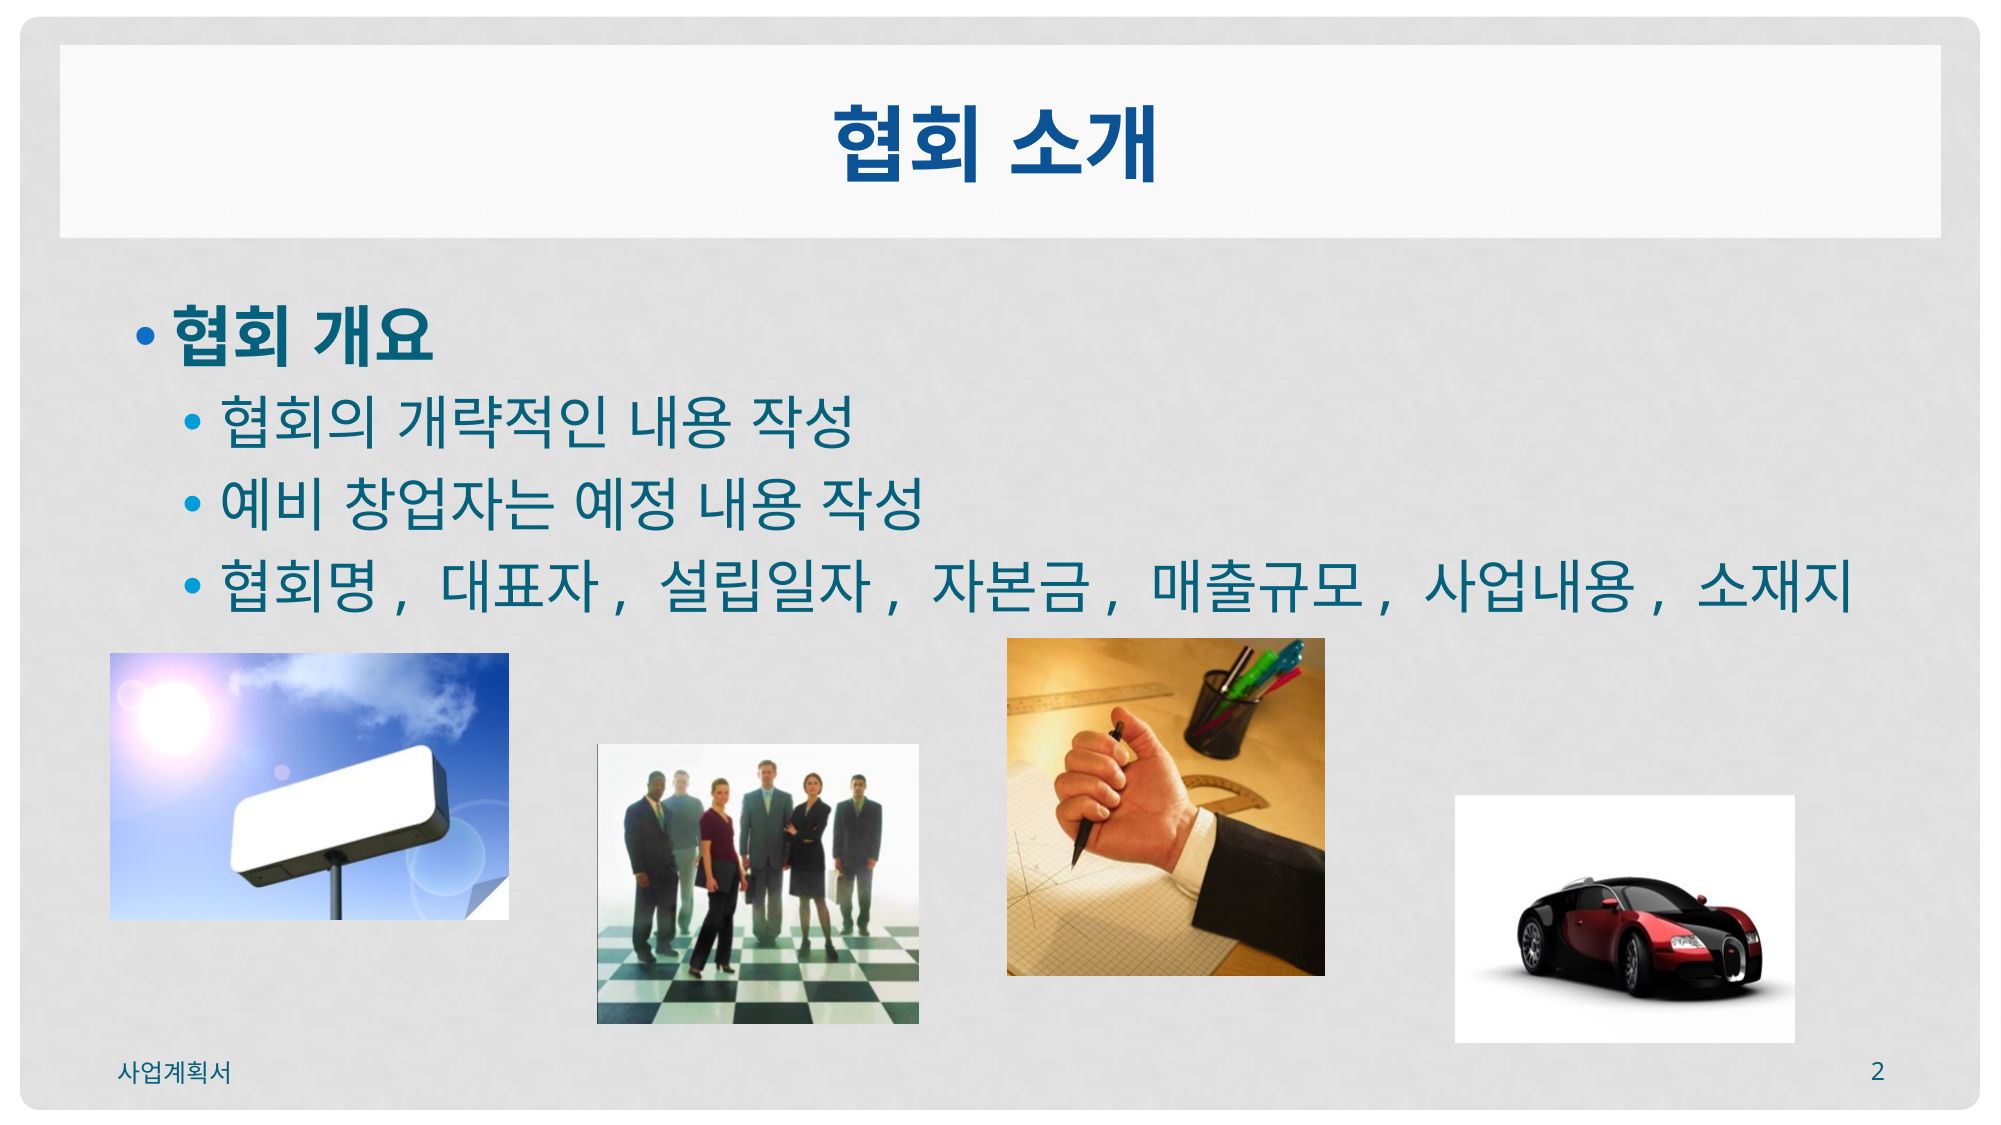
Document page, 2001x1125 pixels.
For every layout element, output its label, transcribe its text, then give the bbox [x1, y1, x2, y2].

list 협회 개요 협회의 개략적인 내용 작성 예비 창업자는 예정 내용 작성 협회명, 대표자, 설립일자, 자본금, 매출규모, 사업내용, 소재지 [99, 287, 1900, 1005]
slide_number 2 [1433, 1042, 1900, 1103]
picture [109, 652, 509, 920]
title 협회 소개 [93, 66, 1900, 218]
picture [1007, 637, 1325, 976]
footer 사업계획서 [102, 1042, 736, 1103]
picture [597, 744, 919, 1024]
picture [1454, 795, 1795, 1043]
